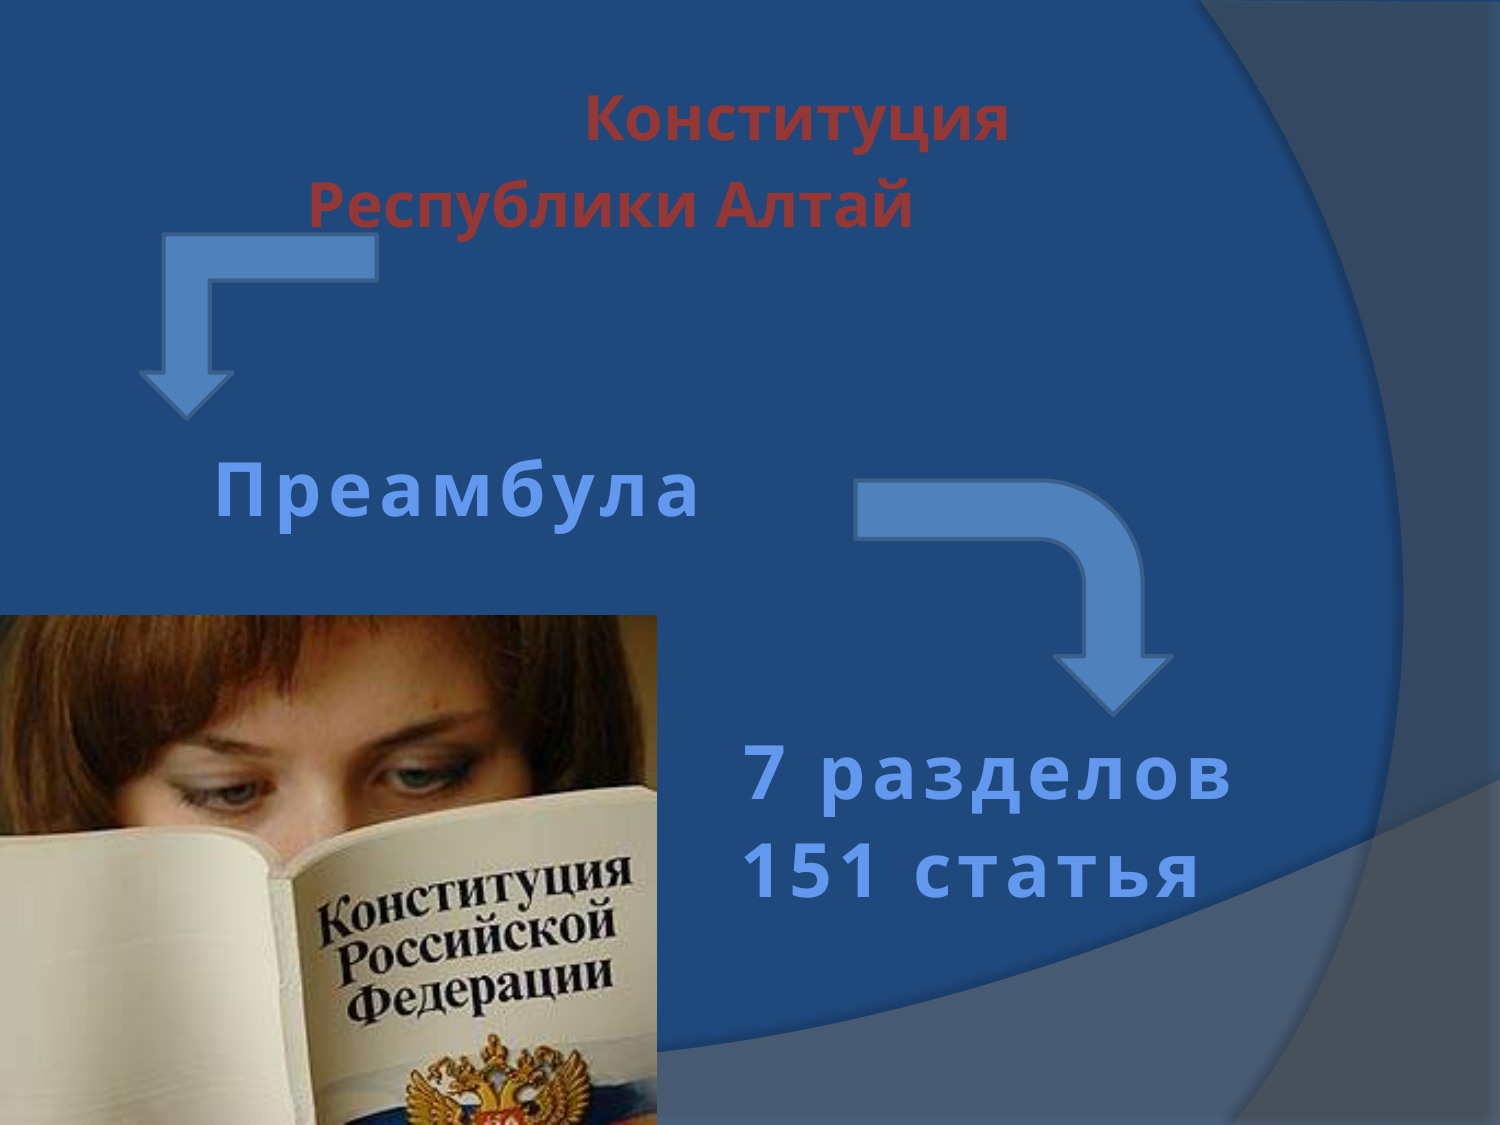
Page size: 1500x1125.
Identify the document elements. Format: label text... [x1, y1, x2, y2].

text_box 7 разделов 151 статья [693, 679, 1249, 920]
picture [0, 615, 657, 1125]
text_box [138, 232, 379, 421]
list Конституция Республики Алтай [75, 70, 1300, 1005]
text_box Преамбула [197, 433, 742, 539]
text_box [853, 478, 1174, 679]
